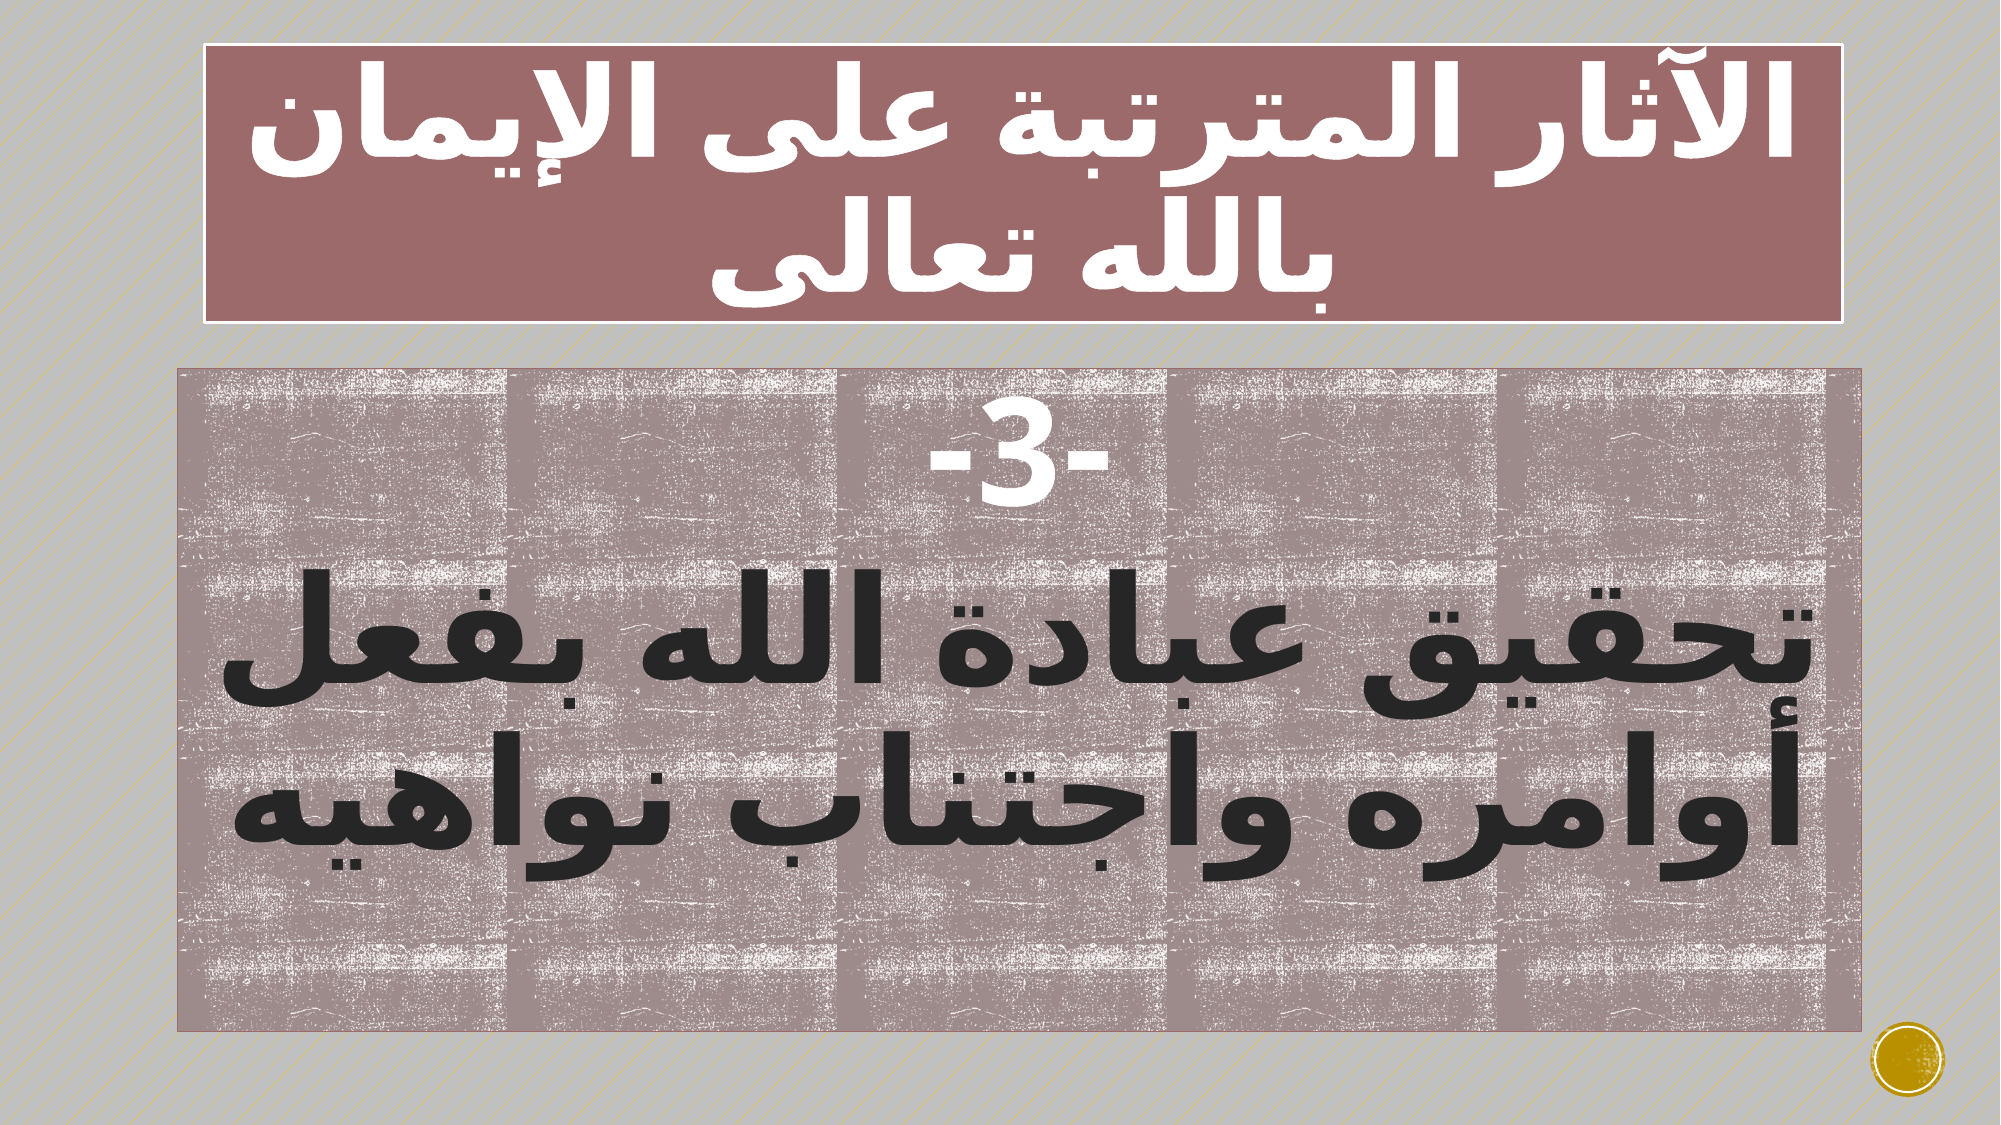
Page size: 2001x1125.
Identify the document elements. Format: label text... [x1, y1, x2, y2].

title الآثار المترتبة على الإيمان بالله تعالى [203, 43, 1844, 324]
list -3- تحقيق عبادة الله بفعل أوامره واجتناب نواهيه [177, 368, 1862, 1032]
